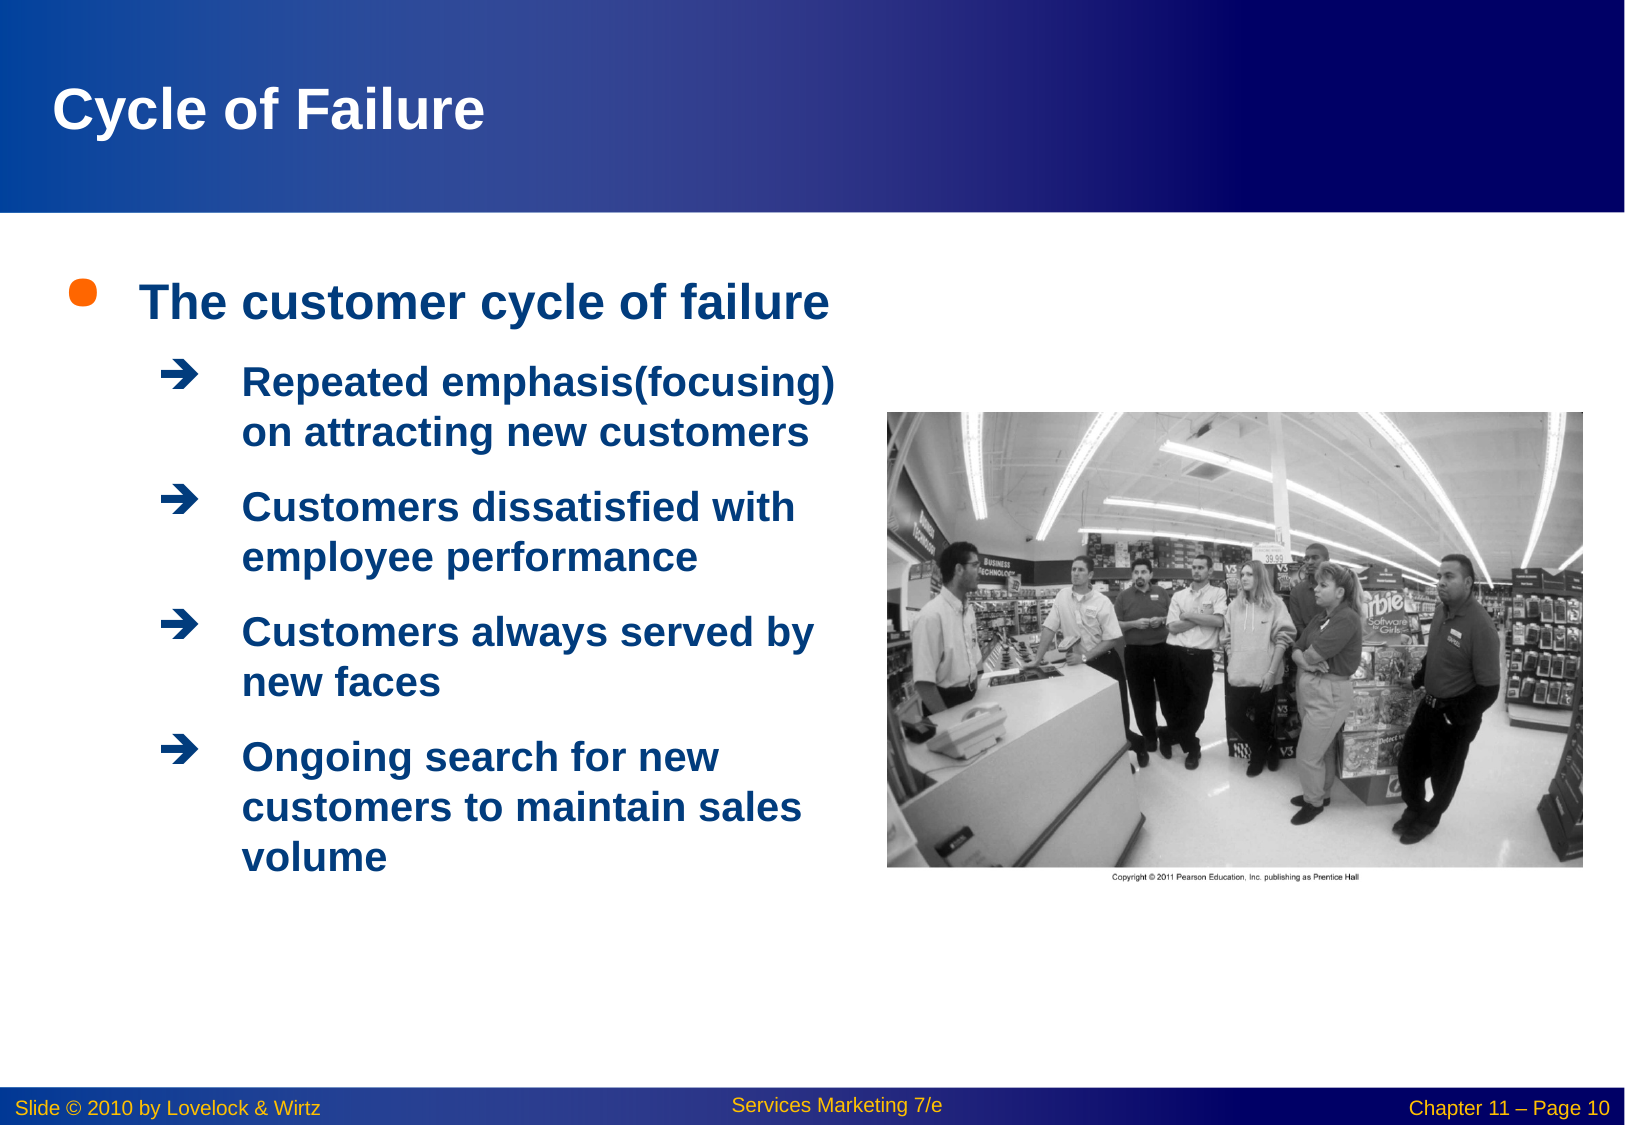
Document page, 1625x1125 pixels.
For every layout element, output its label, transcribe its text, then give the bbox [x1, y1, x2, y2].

picture [886, 412, 1583, 888]
title Cycle of Failure [36, 37, 1088, 176]
list The customer cycle of failure Repeated emphasis(focusing) on attracting new customers Customers dissatisfied with employee performance Customers always served by new faces Ongoing search for new customers to maintain sales volume [49, 261, 901, 1051]
